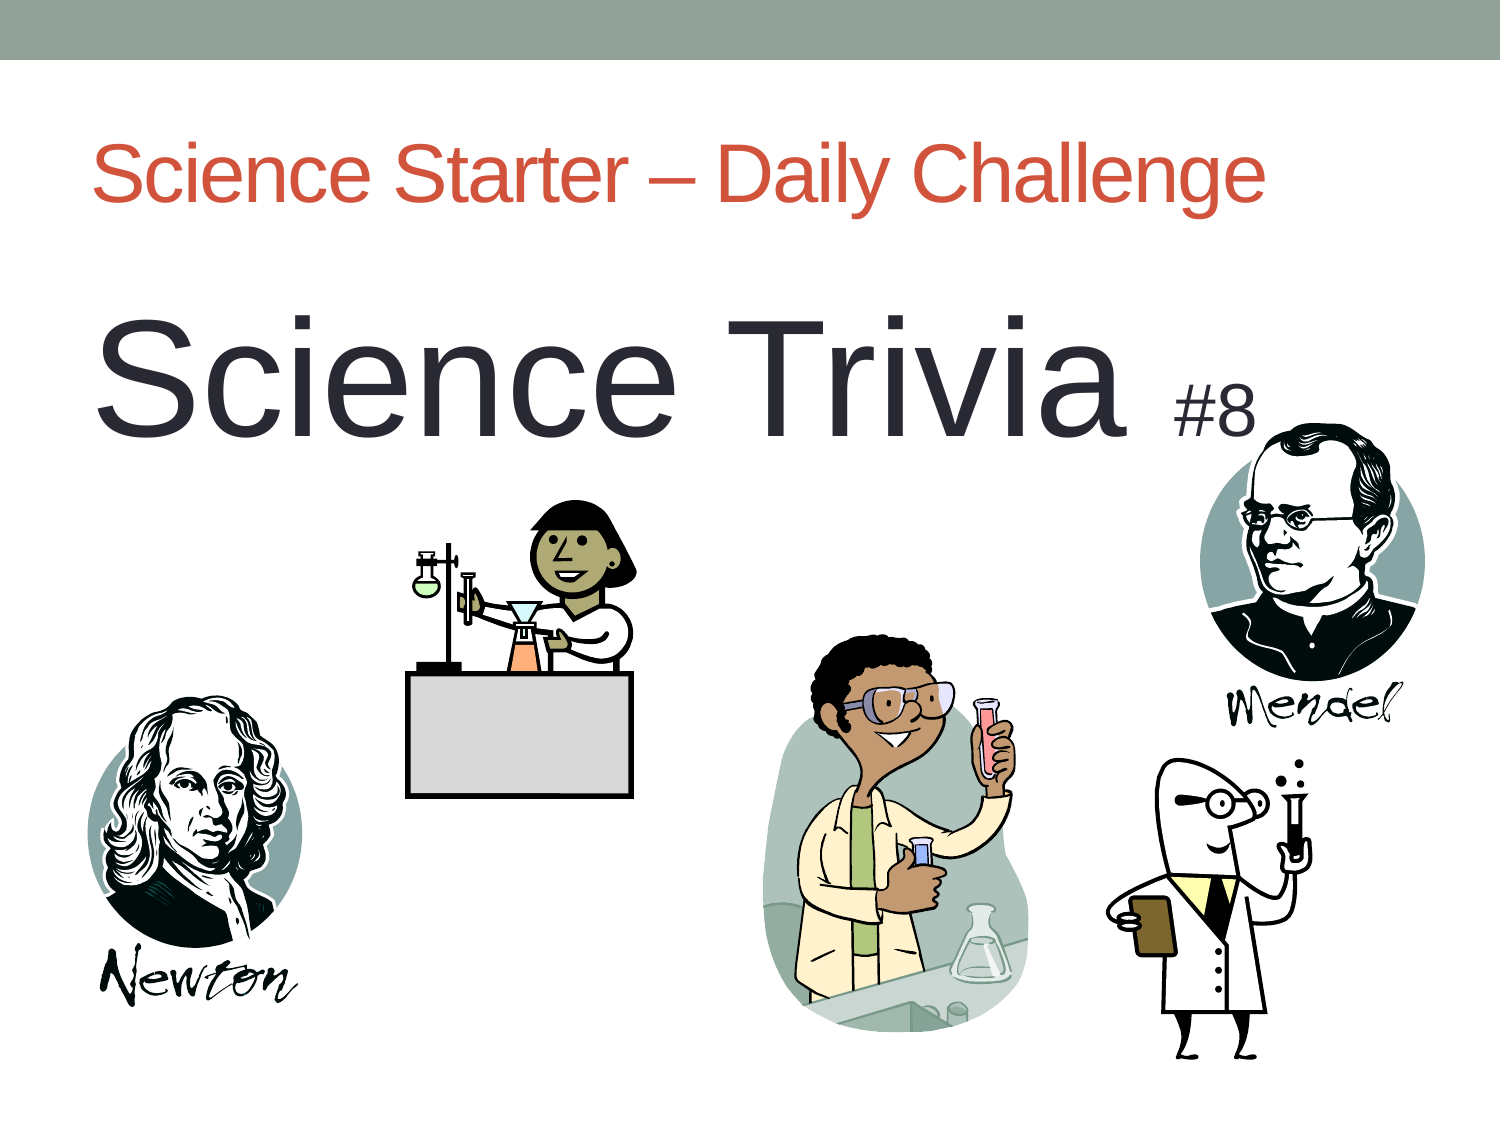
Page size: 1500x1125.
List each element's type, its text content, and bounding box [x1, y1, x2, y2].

picture [1101, 757, 1313, 1061]
picture [404, 499, 642, 799]
picture [762, 630, 1034, 1038]
title Science Starter – Daily Challenge [75, 87, 1425, 250]
picture [1199, 417, 1426, 729]
picture [87, 692, 303, 1008]
list Science Trivia #8 [75, 262, 1425, 1063]
